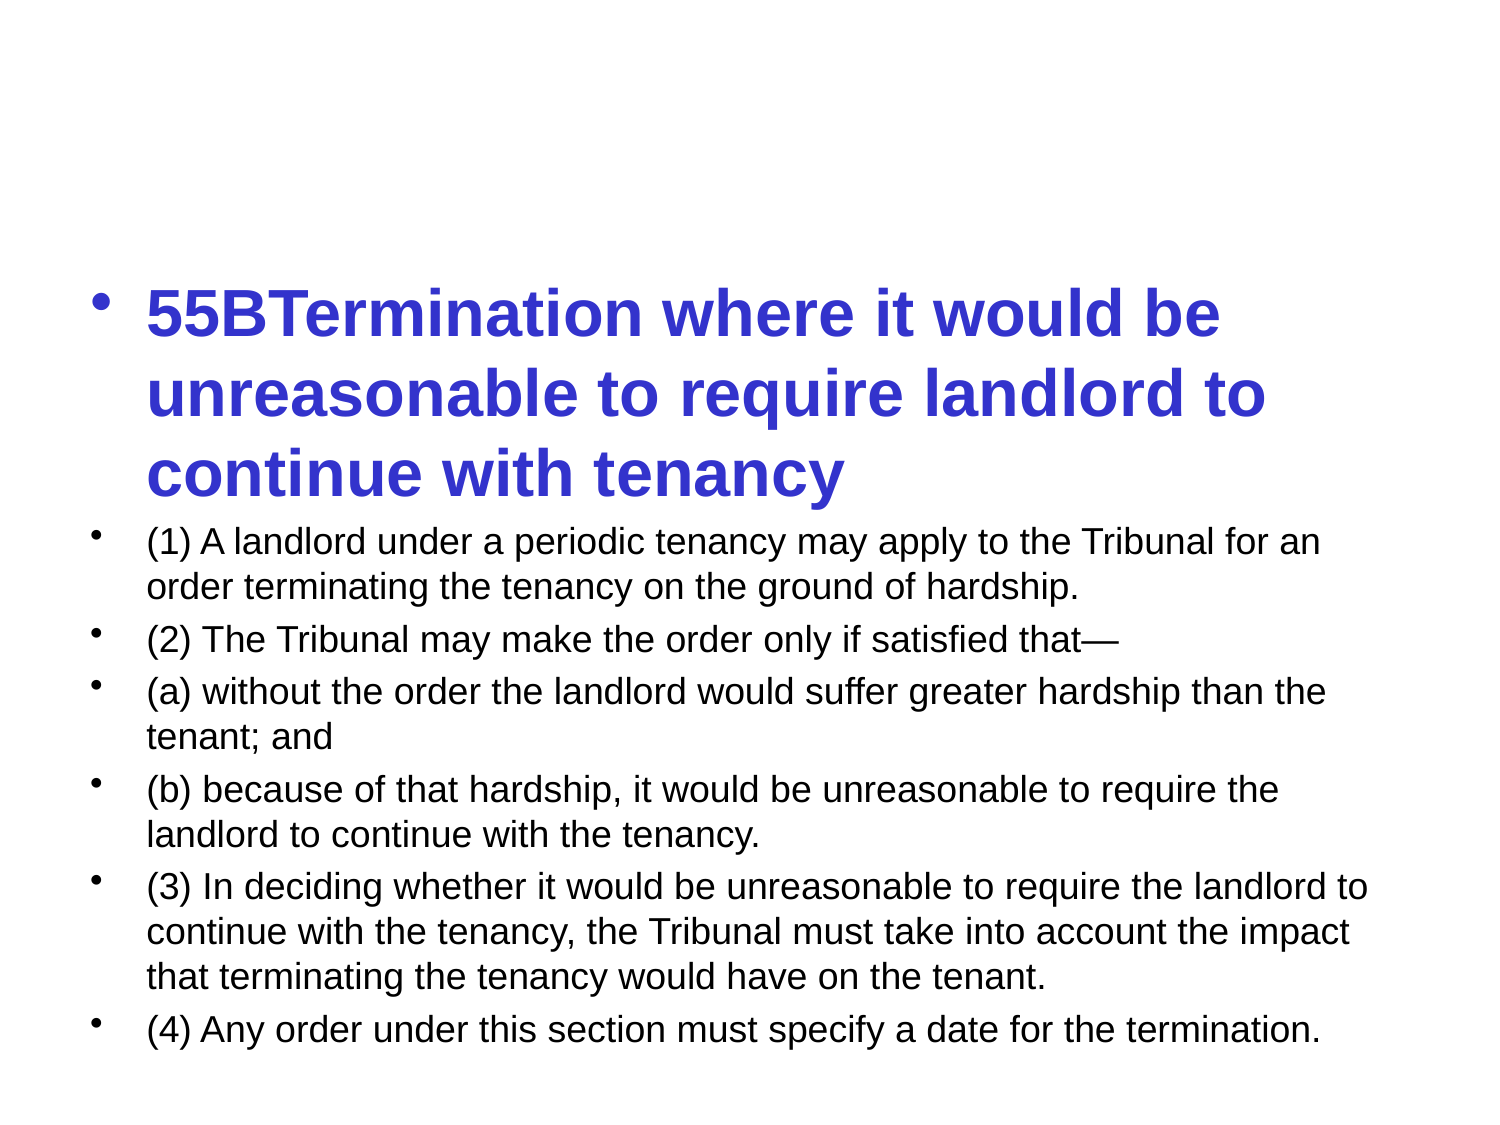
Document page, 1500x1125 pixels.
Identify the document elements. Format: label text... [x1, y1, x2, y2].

list 55BTermination where it would be unreasonable to require landlord to continue with tenancy (1) A landlord under a periodic tenancy may apply to the Tribunal for an order terminating the tenancy on the ground of hardship. (2) The Tribunal may make the order only if satisfied that— (a) without the order the landlord would suffer greater hardship than the tenant; and (b) because of that hardship, it would be unreasonable to require the landlord to continue with the tenancy. (3) In deciding whether it would be unreasonable to require the landlord to continue with the tenancy, the Tribunal must take into account the impact that terminating the tenancy would have on the tenant. (4) Any order under this section must specify a date for the termination. [74, 262, 1426, 1006]
